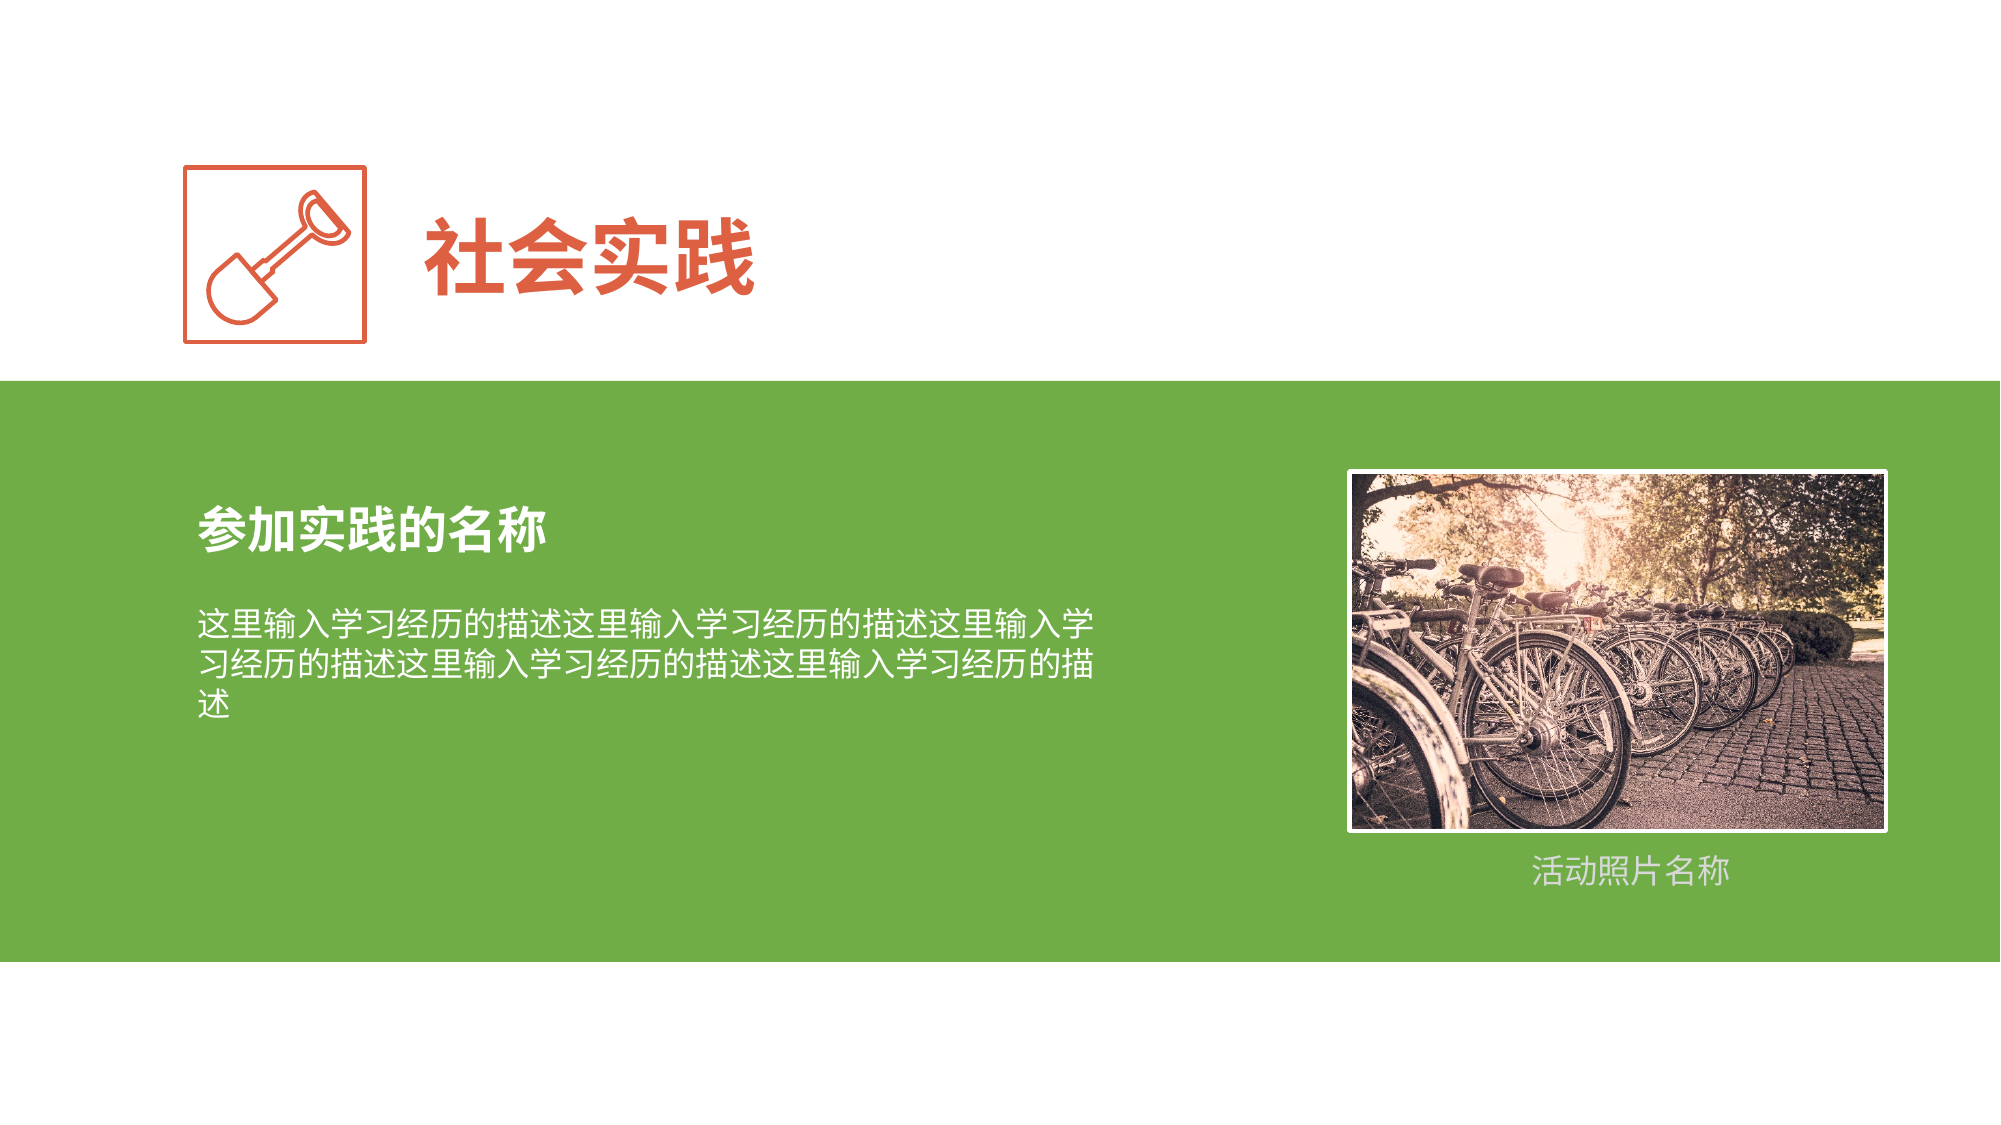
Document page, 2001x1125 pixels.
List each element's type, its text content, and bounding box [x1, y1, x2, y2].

text_box 社会实践 [408, 197, 1633, 313]
text_box [0, 380, 2000, 962]
text_box 这里输入学习经历的描述这里输入学习经历的描述这里输入学习经历的描述这里输入学习经历的描述这里输入学习经历的描述 [182, 595, 1136, 771]
text_box [185, 167, 365, 343]
text_box [208, 191, 350, 323]
text_box 活动照片名称 [1516, 843, 1919, 898]
picture [1351, 473, 1885, 829]
text_box 参加实践的名称 [182, 490, 734, 566]
